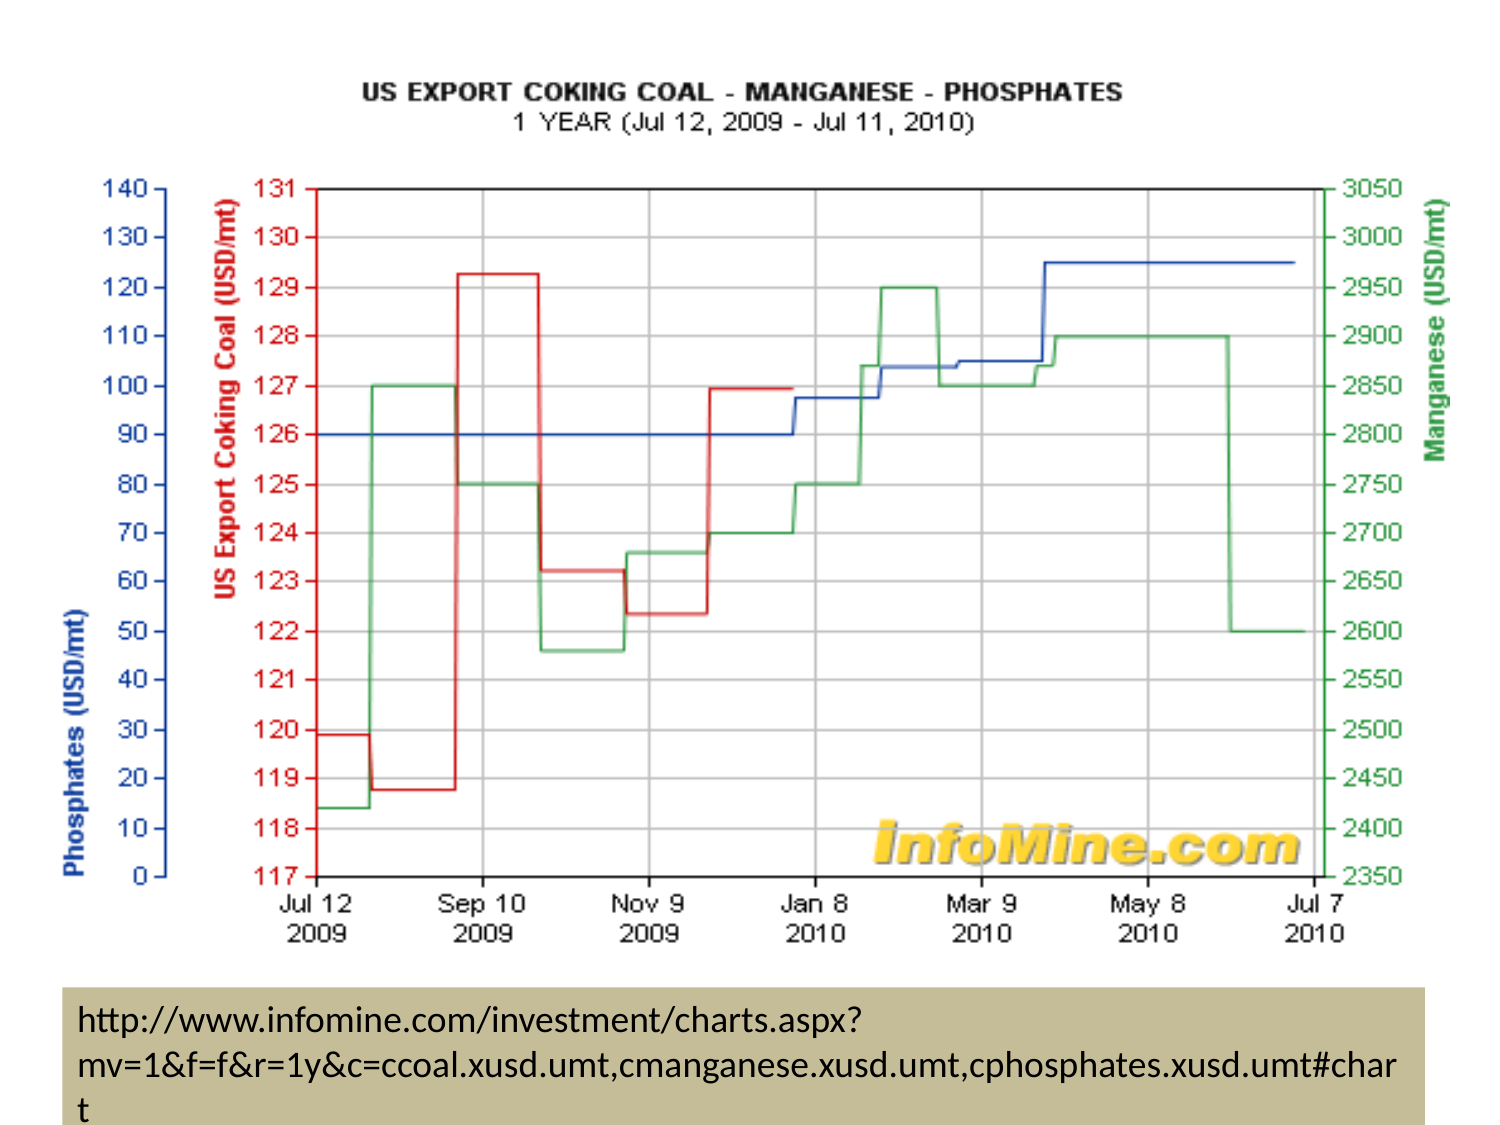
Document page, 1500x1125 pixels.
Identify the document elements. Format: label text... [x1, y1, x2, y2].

picture [39, 74, 1451, 992]
text_box http://www.infomine.com/investment/charts.aspx?mv=1&f=f&r=1y&c=ccoal.xusd.umt,cmanganese.xusd.umt,cphosphates.xusd.umt#chart [62, 1002, 1425, 1125]
